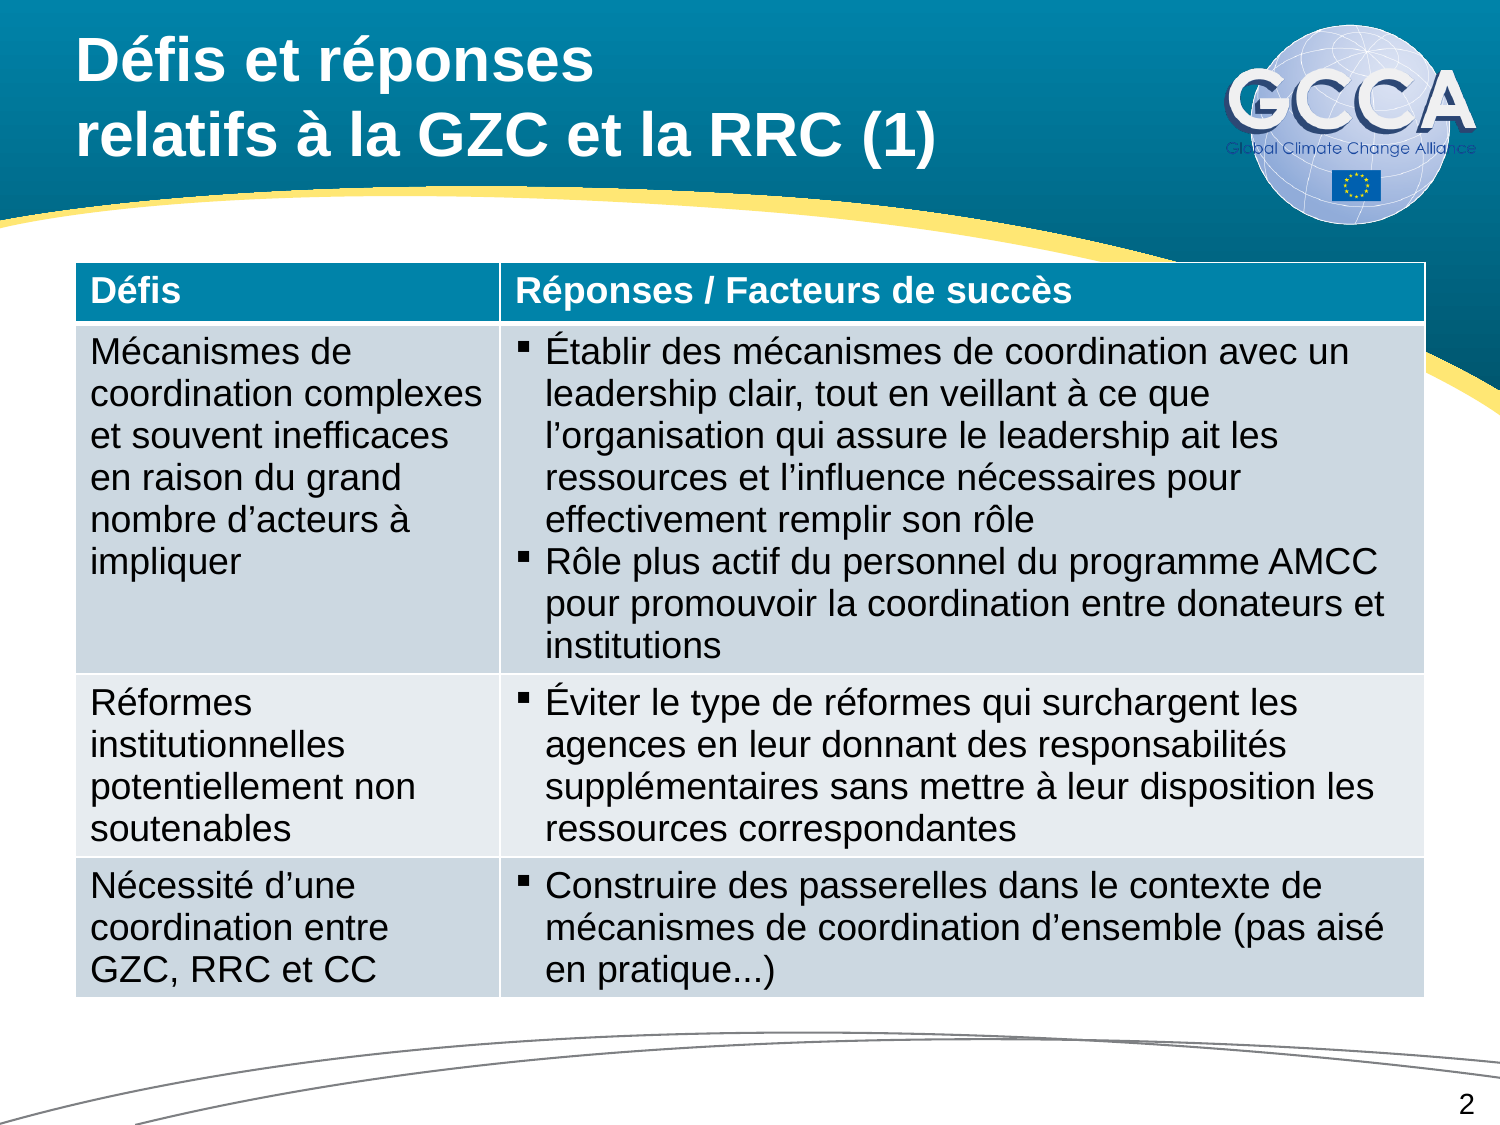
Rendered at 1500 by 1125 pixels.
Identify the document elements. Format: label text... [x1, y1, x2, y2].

table_cell Réformes institutionnelles potentiellement non soutenables [76, 675, 499, 856]
slide_number 2 [1124, 1084, 1476, 1113]
table_header Défis [76, 263, 499, 321]
picture [1274, 188, 1426, 224]
table_cell Établir des mécanismes de coordination avec un leadership clair, tout en veillant à ce que l’organisation qui assure le leadership ait les ressources et l’influence nécessaires pour effectivement remplir son rôle Rôle plus actif du personnel du programme AMCC pour promouvoir la coordination entre donateurs et institutions [501, 326, 1424, 673]
table_cell Nécessité d’une coordination entre GZC, RRC et CC [76, 858, 499, 997]
table_cell Construire des passerelles dans le contexte de mécanismes de coordination d’ensemble (pas aisé en pratique...) [501, 858, 1424, 997]
table_header Réponses / Facteurs de succès [501, 263, 1424, 321]
table_cell Éviter le type de réformes qui surchargent les agences en leur donnant des responsabilités supplémentaires sans mettre à leur disposition les ressources correspondantes [501, 675, 1424, 856]
title Défis et réponses relatifs à la GZC et la RRC (1) [74, 0, 1476, 188]
table_cell Mécanismes de coordination complexes et souvent inefficaces en raison du grand nombre d’acteurs à impliquer [76, 326, 499, 673]
